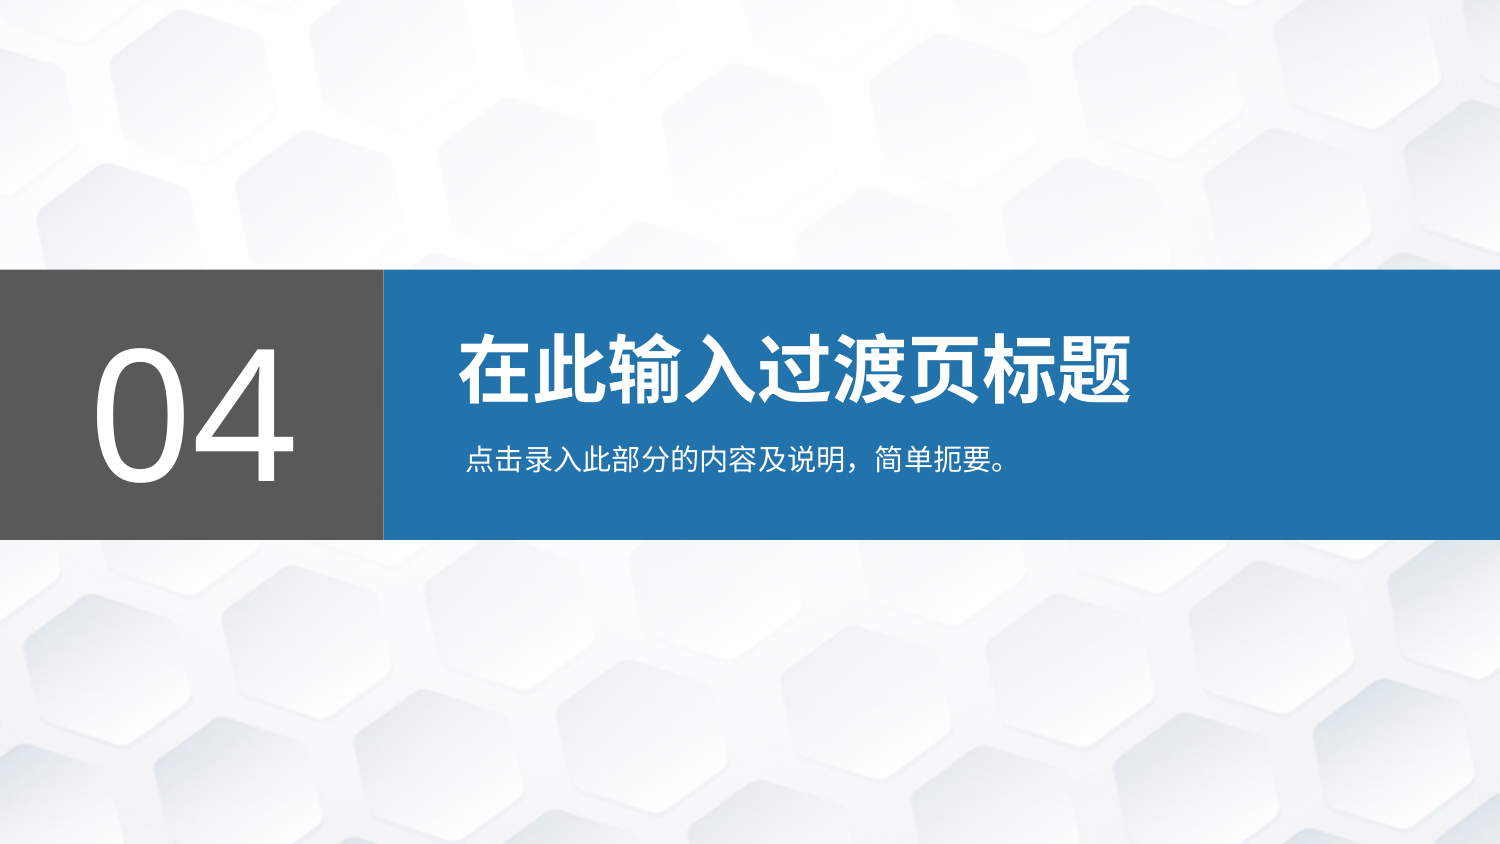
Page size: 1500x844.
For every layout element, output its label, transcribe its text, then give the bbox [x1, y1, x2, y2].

picture [0, 0, 1500, 269]
picture [0, 540, 1500, 844]
text_box 在此输入过渡页标题 [442, 315, 1240, 421]
text_box [0, 267, 386, 542]
text_box [386, 269, 1500, 540]
text_box 点击录入此部分的内容及说明，简单扼要。 [450, 433, 1240, 484]
text_box 04 [73, 290, 313, 526]
